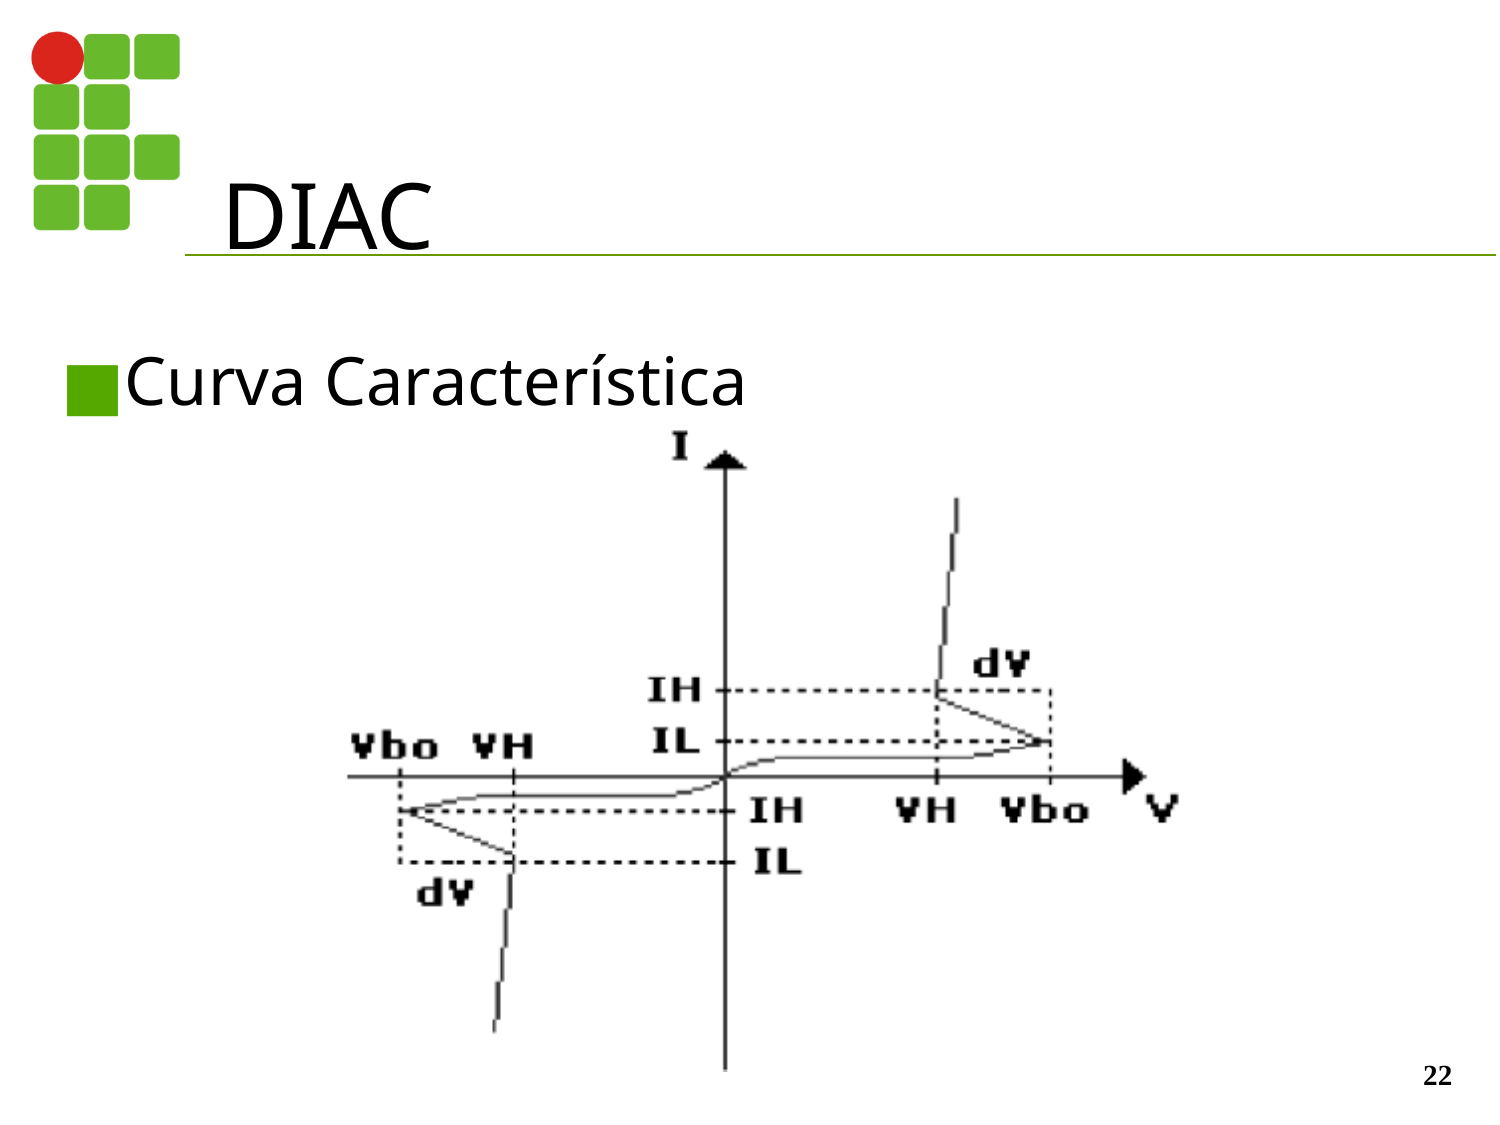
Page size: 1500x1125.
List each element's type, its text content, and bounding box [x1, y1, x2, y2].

text_box ‹#› [1155, 1032, 1468, 1100]
list Curva Característica [46, 331, 1469, 1032]
title DIAC [206, 35, 1468, 275]
picture [29, 30, 182, 232]
picture [327, 421, 1191, 1072]
